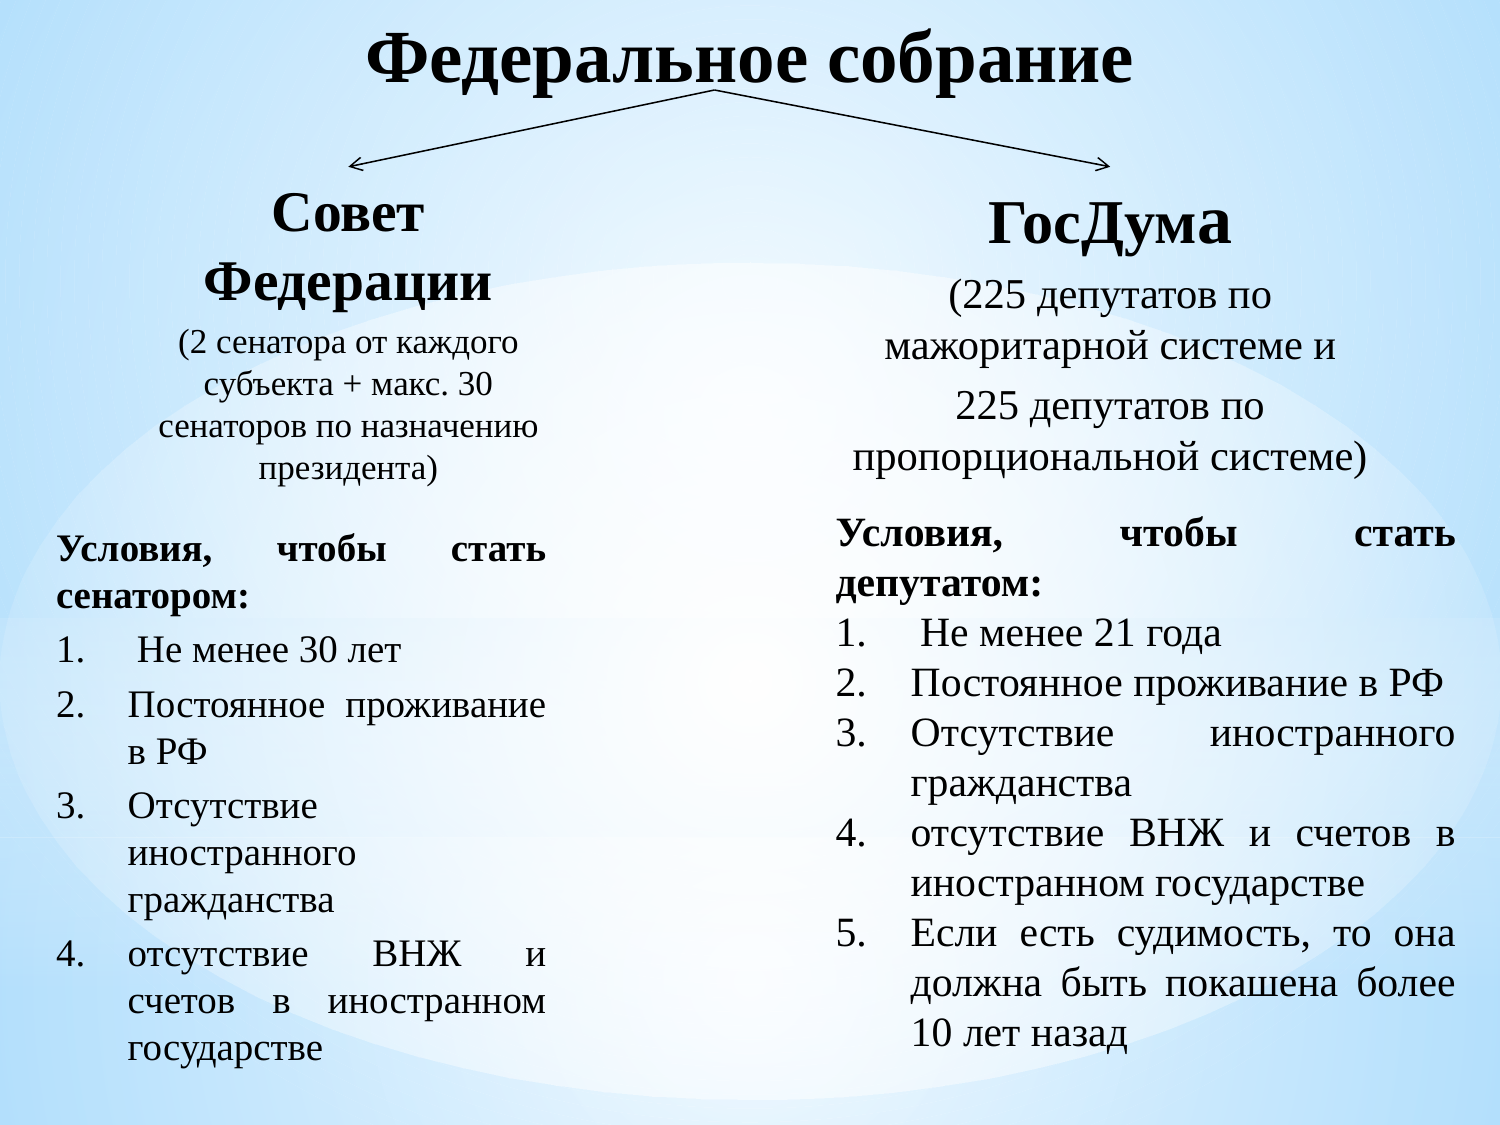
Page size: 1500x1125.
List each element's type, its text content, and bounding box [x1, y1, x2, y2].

text_box [171, 209, 526, 281]
text_box ГосДума (225 депутатов по мажоритарной системе и 225 депутатов по пропорциональной системе) [832, 166, 1388, 497]
text_box Условия, чтобы стать депутатом: Не менее 21 года Постоянное проживание в РФ Отсутствие иностранного гражданства отсутствие ВНЖ и счетов в иностранном государстве Если есть судимость, то она должна быть покашена более 10 лет назад [820, 497, 1471, 1063]
text_box Условия, чтобы стать сенатором: Не менее 30 лет Постоянное проживание в РФ Отсутствие иностранного гражданства отсутствие ВНЖ и счетов в иностранном государстве [41, 515, 561, 1083]
text_box Совет Федерации (2 сенатора от каждого субъекта + макс. 30 сенаторов по назначению президента) [112, 166, 585, 498]
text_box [348, 89, 712, 167]
text_box Федеральное собрание [242, 0, 1258, 142]
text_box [714, 89, 1111, 167]
